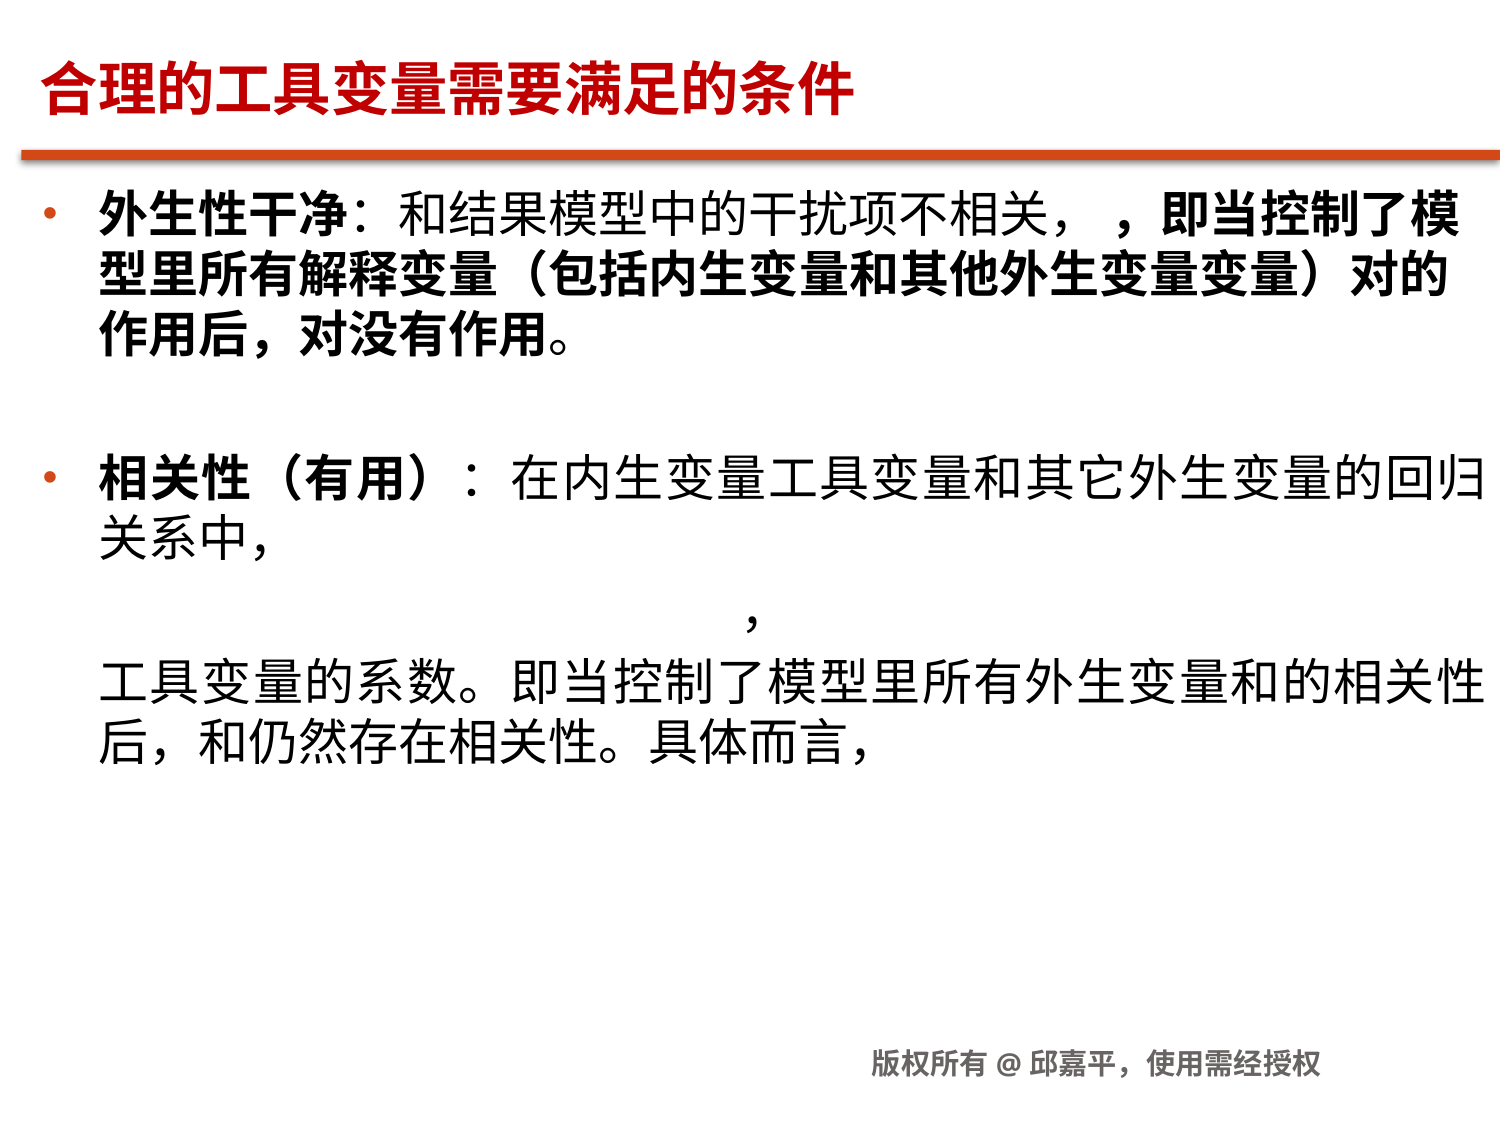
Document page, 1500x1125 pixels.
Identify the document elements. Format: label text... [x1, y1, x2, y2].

title 合理的工具变量需要满足的条件 [24, 50, 1450, 138]
footer 版权所有@邱嘉平，使用需经授权 [690, 1025, 1500, 1100]
